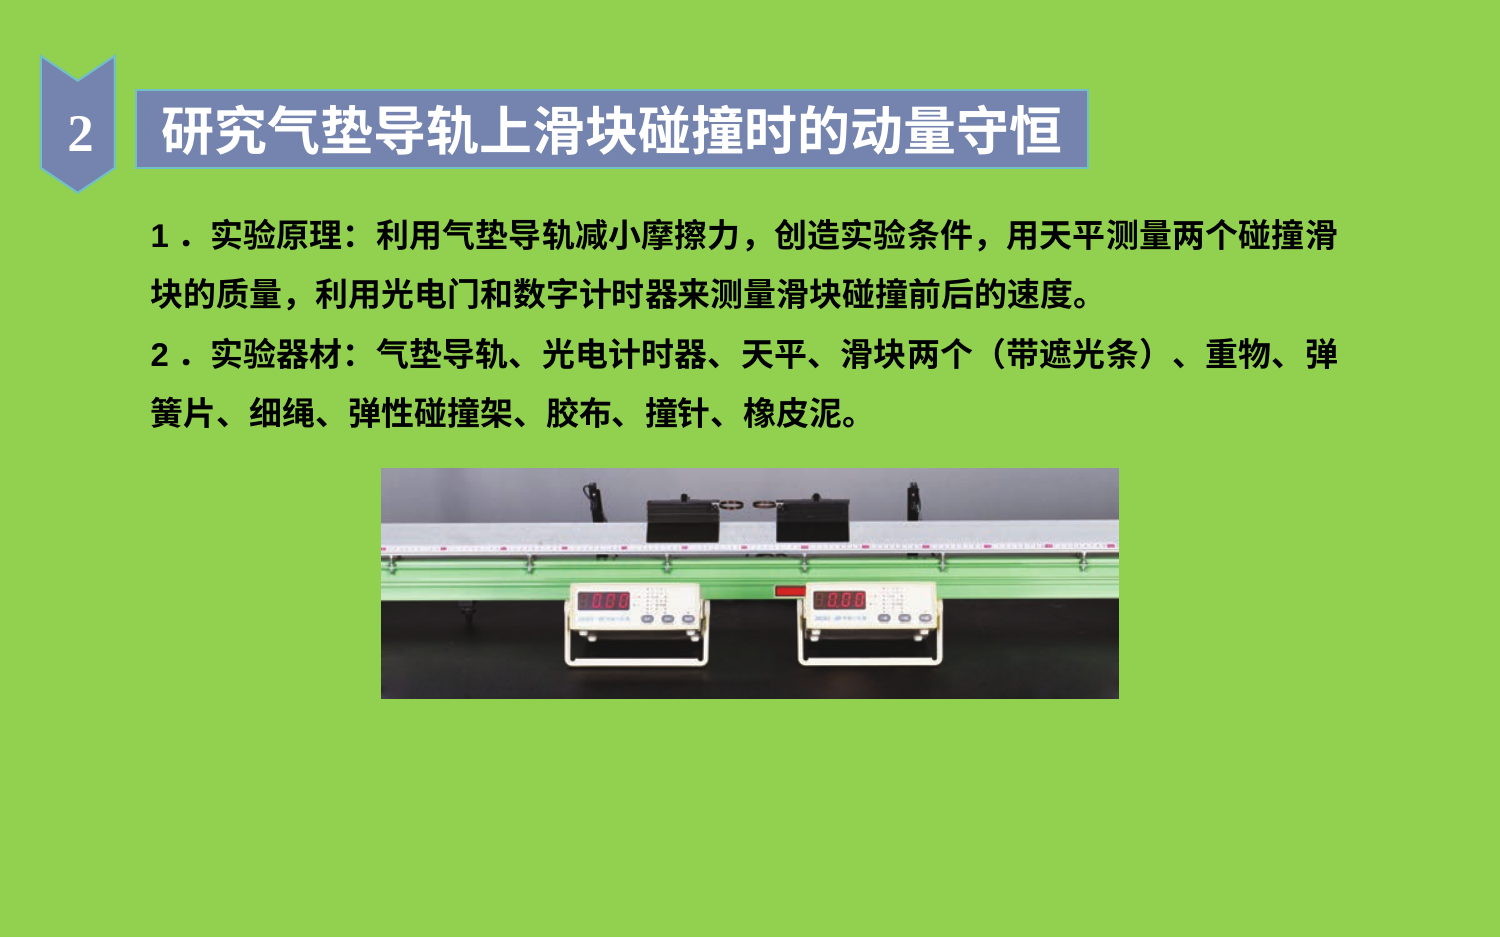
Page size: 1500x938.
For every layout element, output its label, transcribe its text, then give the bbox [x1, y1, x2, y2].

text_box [40, 55, 115, 194]
picture [380, 468, 1119, 700]
text_box 1．实验原理：利用气垫导轨减小摩擦力，创造实验条件，用天平测量两个碰撞滑块的质量，利用光电门和数字计时器来测量滑块碰撞前后的速度。 2．实验器材：气垫导轨、光电计时器、天平、滑块两个（带遮光条）、重物、弹簧片、细绳、弹性碰撞架、胶布、撞针、橡皮泥。 [135, 187, 1355, 459]
text_box 研究气垫导轨上滑块碰撞时的动量守恒 [135, 90, 1089, 169]
